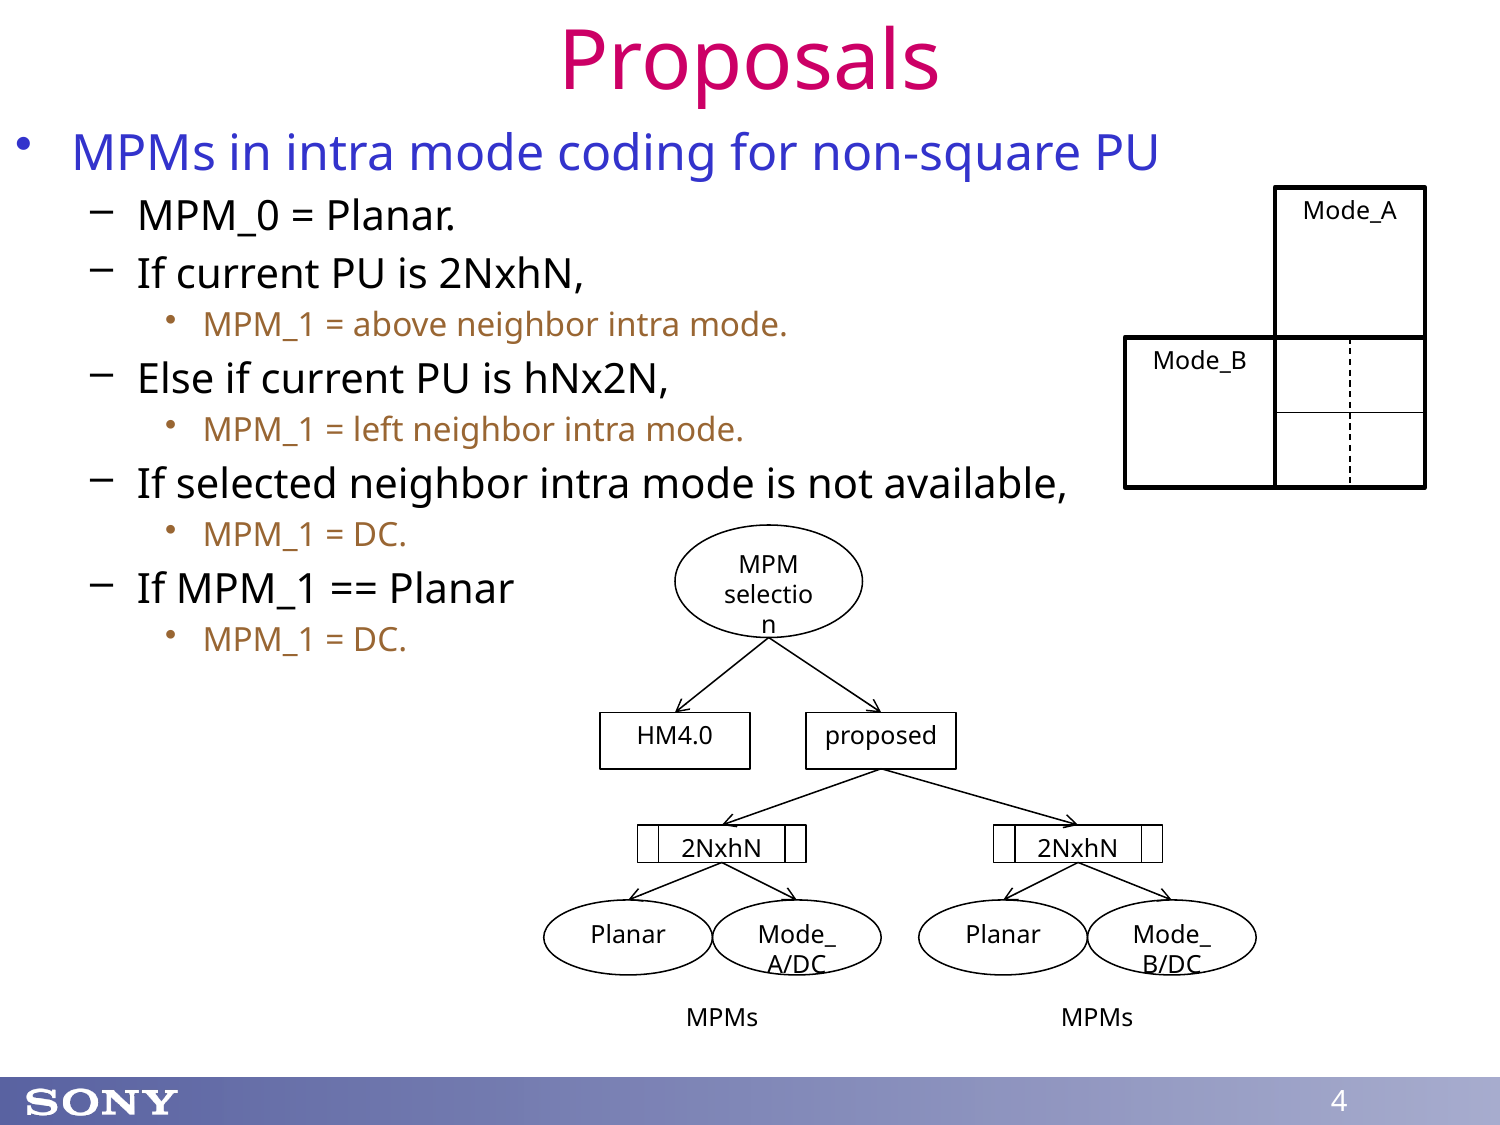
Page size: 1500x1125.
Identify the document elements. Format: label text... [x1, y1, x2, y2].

list MPMs in intra mode coding for non-square PU MPM_0 = Planar. If current PU is 2NxhN, MPM_1 = above neighbor intra mode. Else if current PU is hNx2N, MPM_1 = left neighbor intra mode. If selected neighbor intra mode is not available, MPM_1 = DC. If MPM_1 == Planar MPM_1 = DC. [0, 112, 1276, 1013]
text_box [543, 524, 1257, 1040]
text_box [1275, 421, 1425, 488]
picture [26, 1088, 178, 1116]
text_box Mode_B [1124, 337, 1275, 488]
slide_number 4 [1049, 1074, 1363, 1125]
text_box [1275, 337, 1425, 411]
title Proposals [112, 0, 1388, 115]
text_box Mode_A [1274, 187, 1425, 337]
